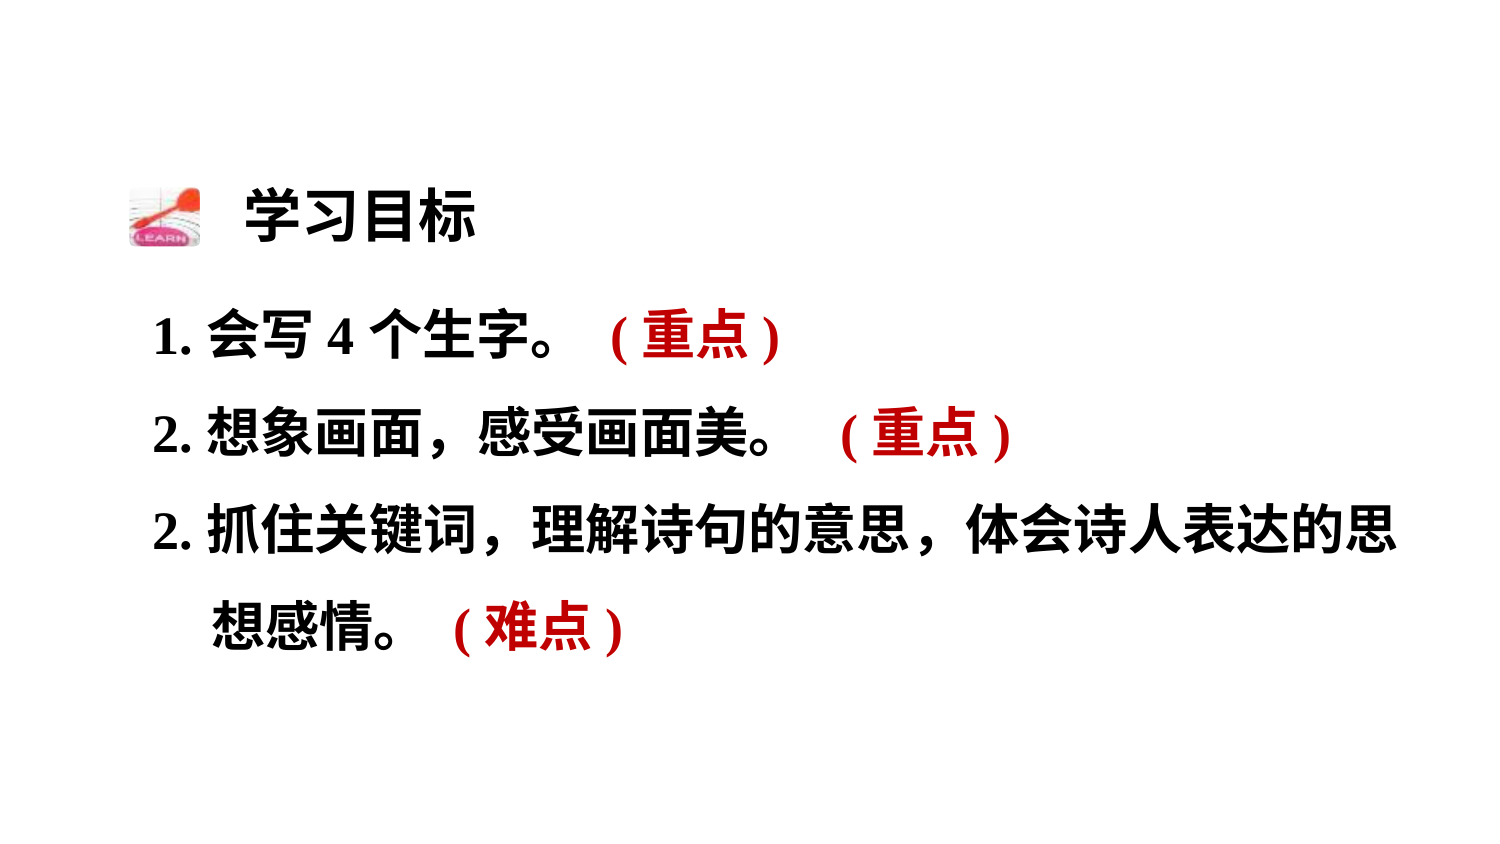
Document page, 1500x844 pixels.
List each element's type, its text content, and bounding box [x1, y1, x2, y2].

text_box 学习目标 [228, 171, 492, 257]
text_box [127, 185, 203, 249]
text_box 1.会写4个生字。 (重点) 2.想象画面，感受画面美。 (重点) 2.抓住关键词，理解诗句的意思，体会诗人表达的思想感情。 (难点) [138, 260, 1417, 666]
